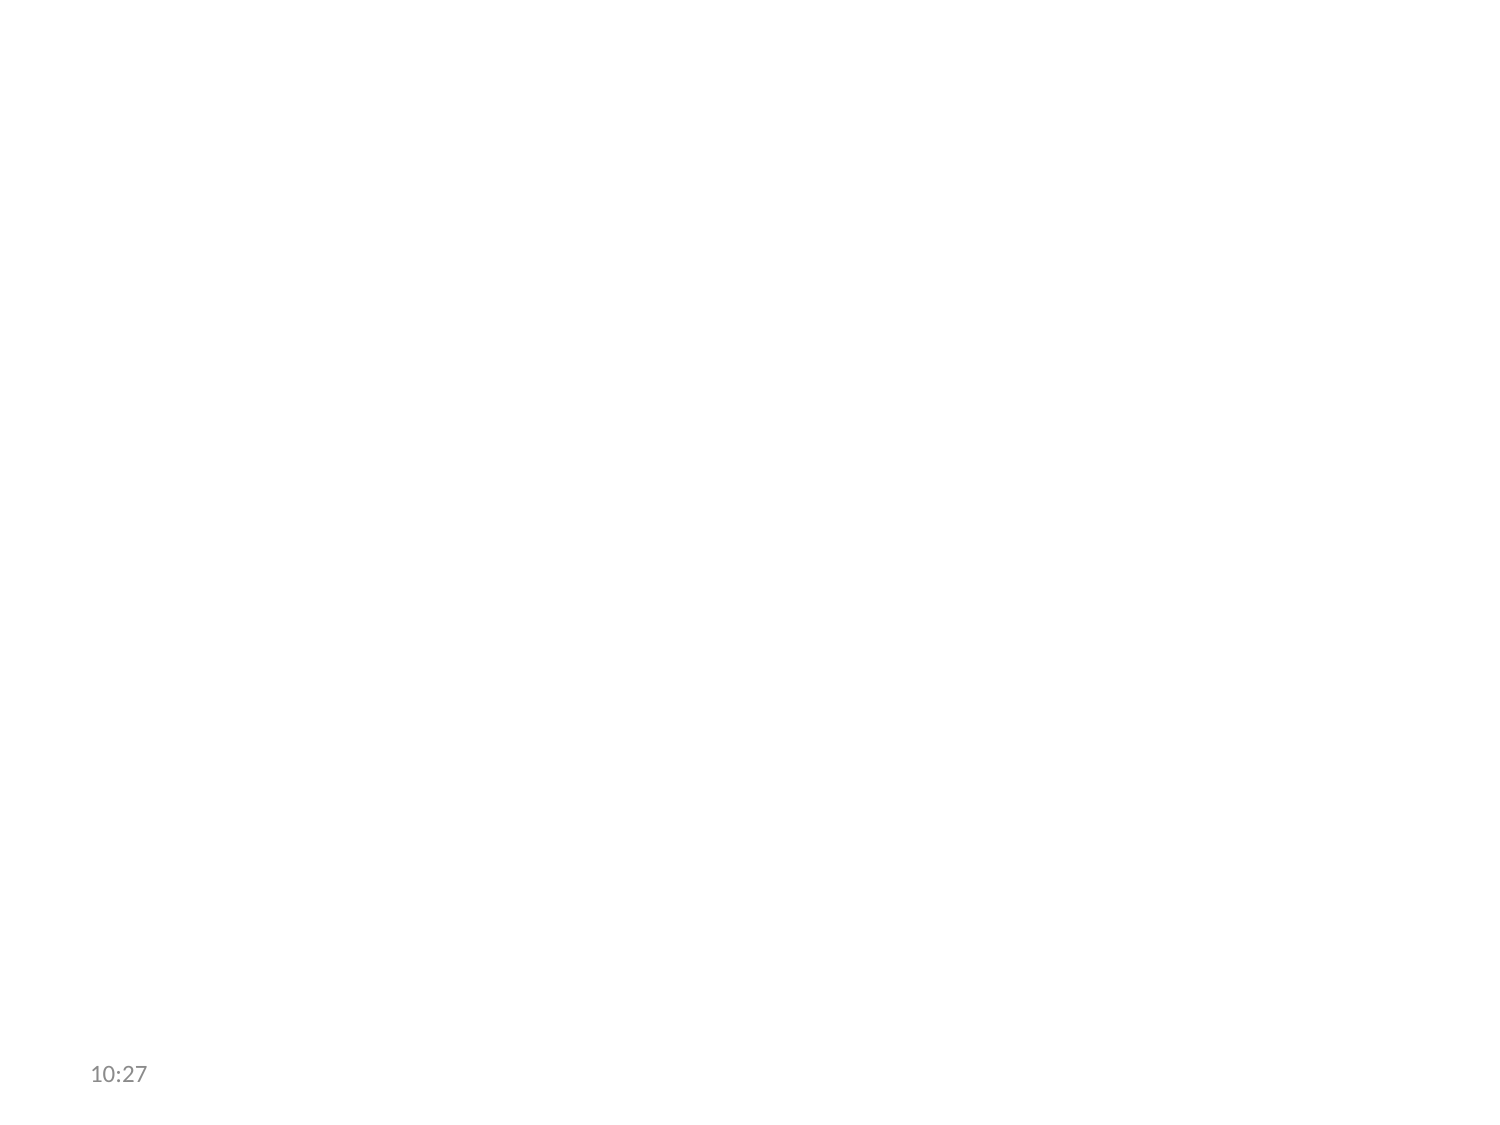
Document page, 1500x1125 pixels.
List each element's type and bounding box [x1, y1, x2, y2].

slide_number [75, 1042, 425, 1103]
